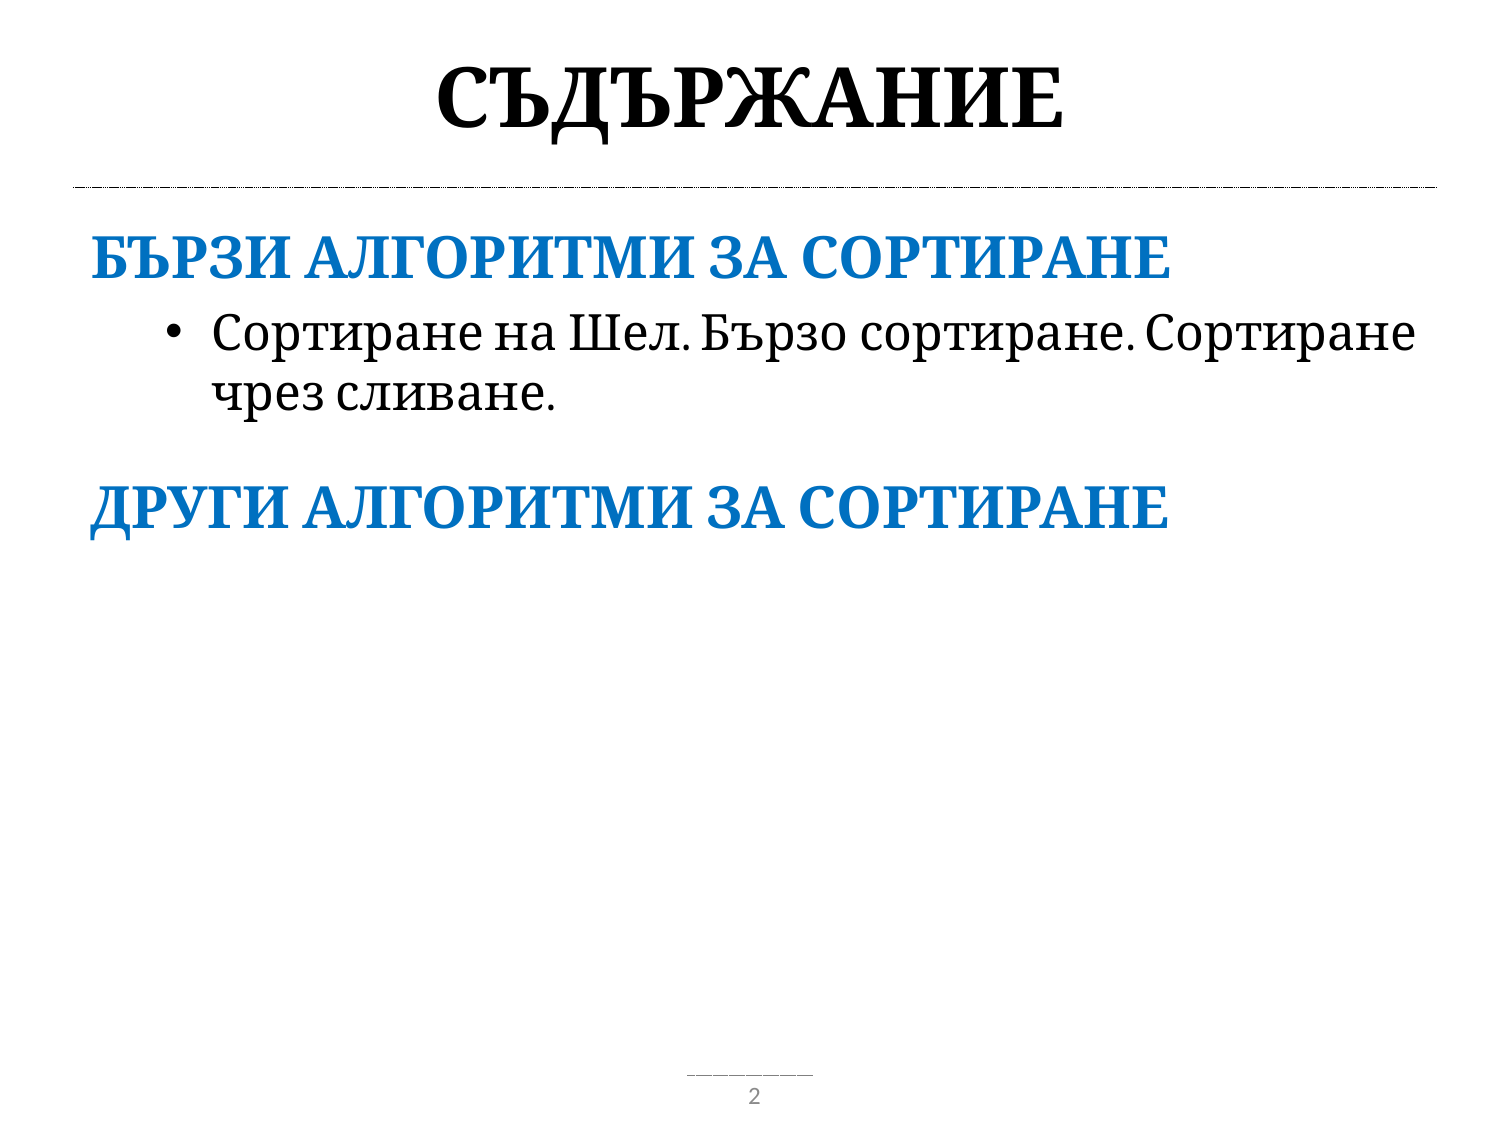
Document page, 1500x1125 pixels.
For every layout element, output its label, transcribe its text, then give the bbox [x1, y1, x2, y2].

slide_number 2 [579, 1065, 930, 1125]
list Бързи алгоритми за сортиране Сортиране на Шел. Бързо сортиране. Сортиране чрез сливане. Други алгоритми за сортиране [75, 212, 1450, 1063]
title Съдържание [0, 0, 1500, 188]
